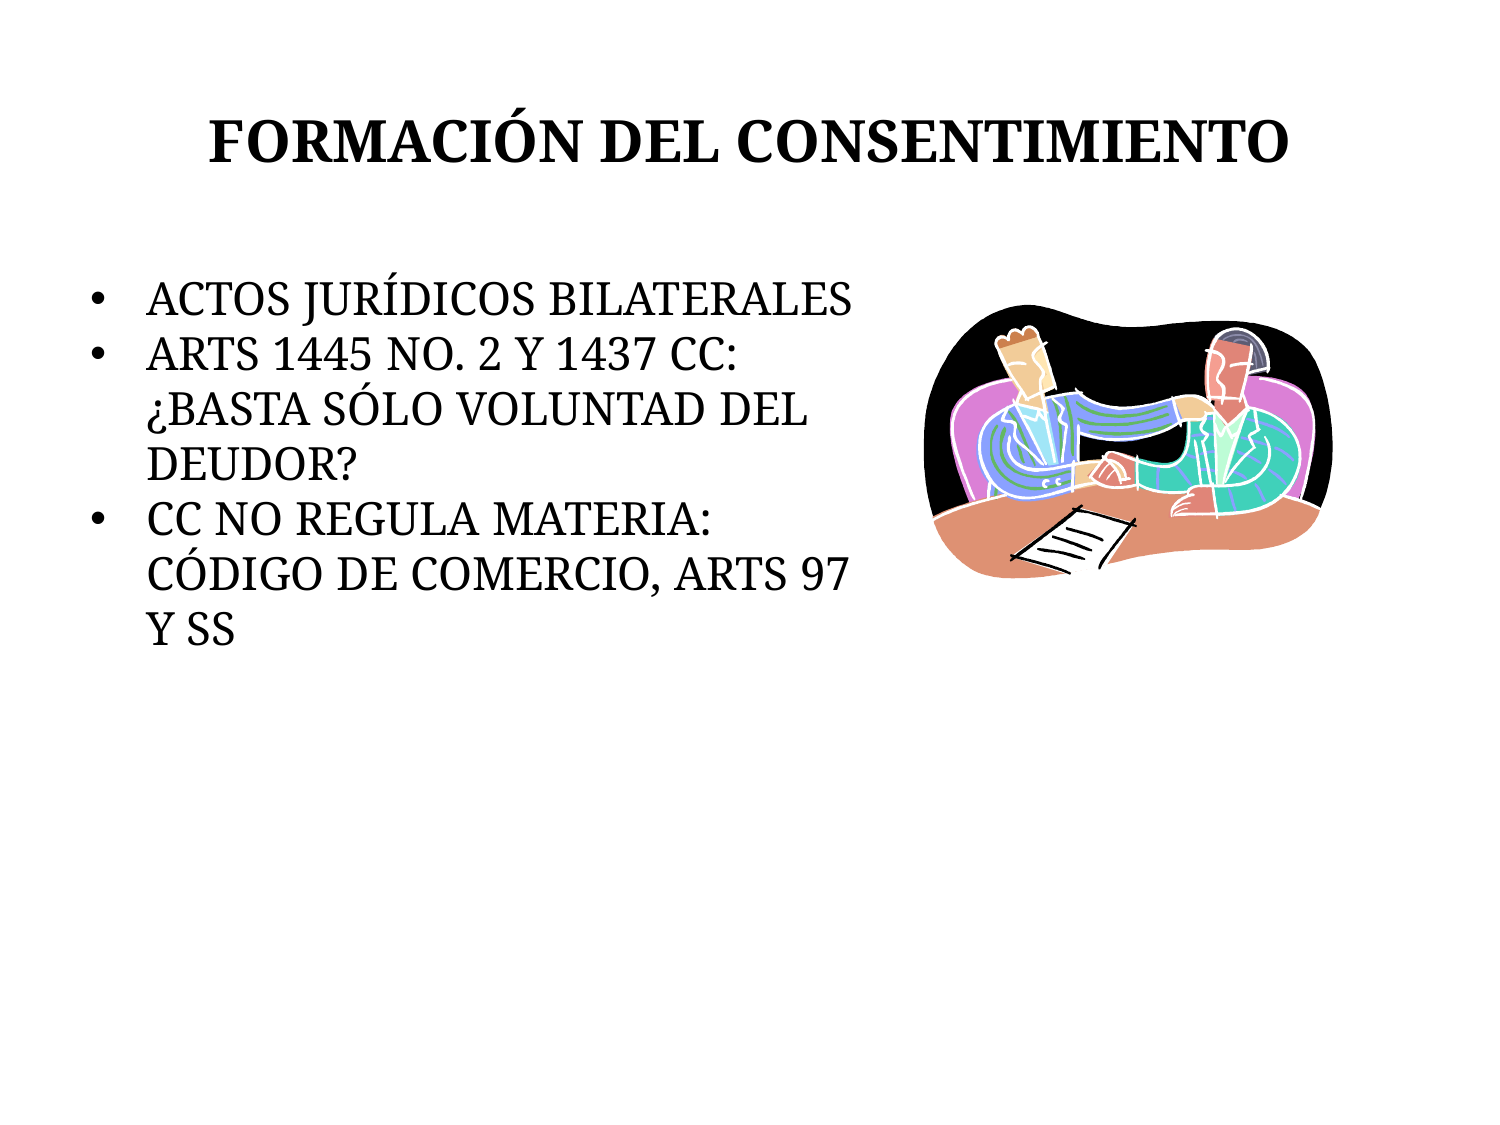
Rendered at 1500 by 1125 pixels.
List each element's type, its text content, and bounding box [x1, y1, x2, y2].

list ACTOS JURÍDICOS BILATERALES ARTS 1445 NO. 2 Y 1437 CC: ¿BASTA SÓLO VOLUNTAD DEL DEUDOR? CC NO REGULA MATERIA: CÓDIGO DE COMERCIO, ARTS 97 Y SS [75, 262, 875, 1005]
picture [918, 299, 1338, 584]
title FORMACIÓN DEL CONSENTIMIENTO [75, 45, 1425, 233]
